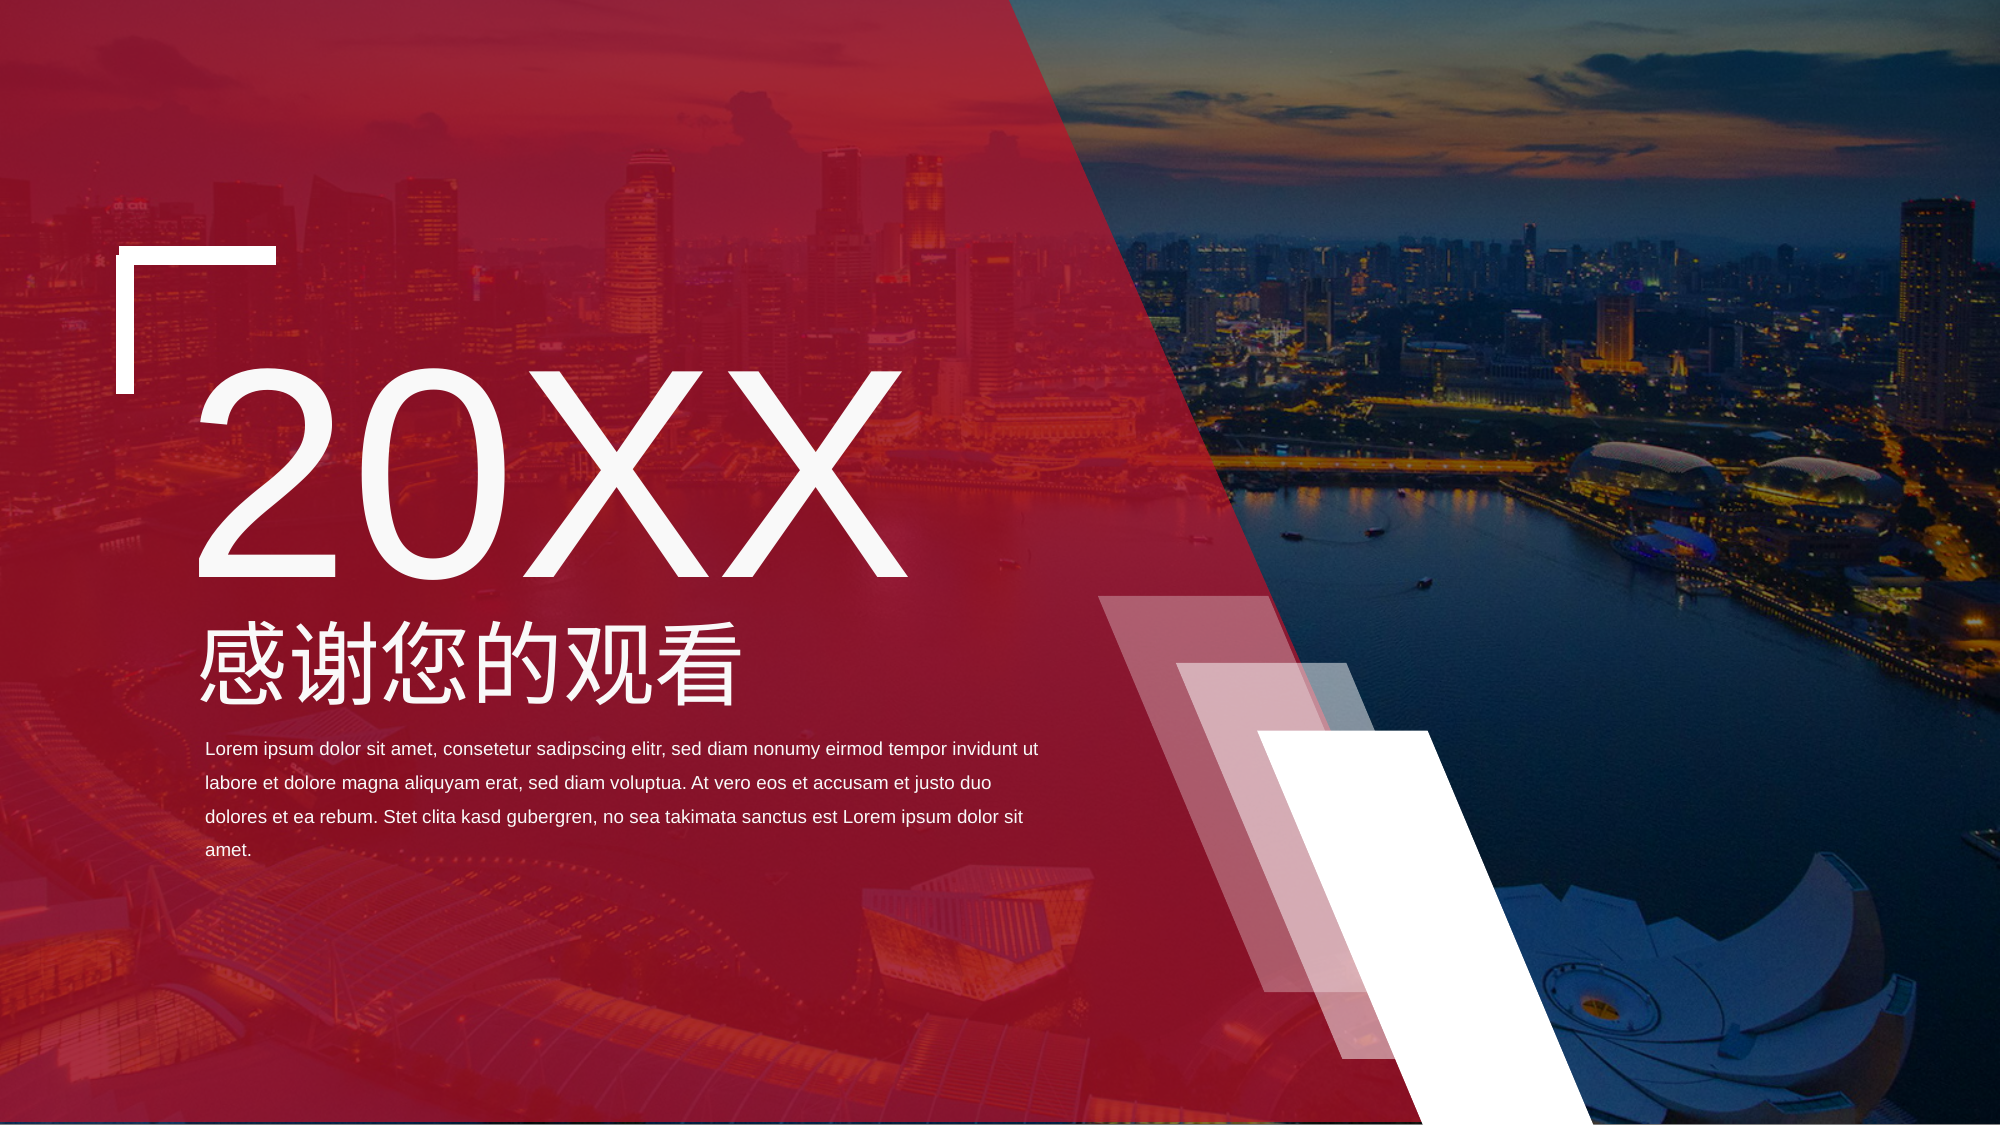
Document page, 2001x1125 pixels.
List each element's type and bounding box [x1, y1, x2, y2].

picture [0, 0, 2000, 1124]
text_box [118, 255, 1394, 870]
